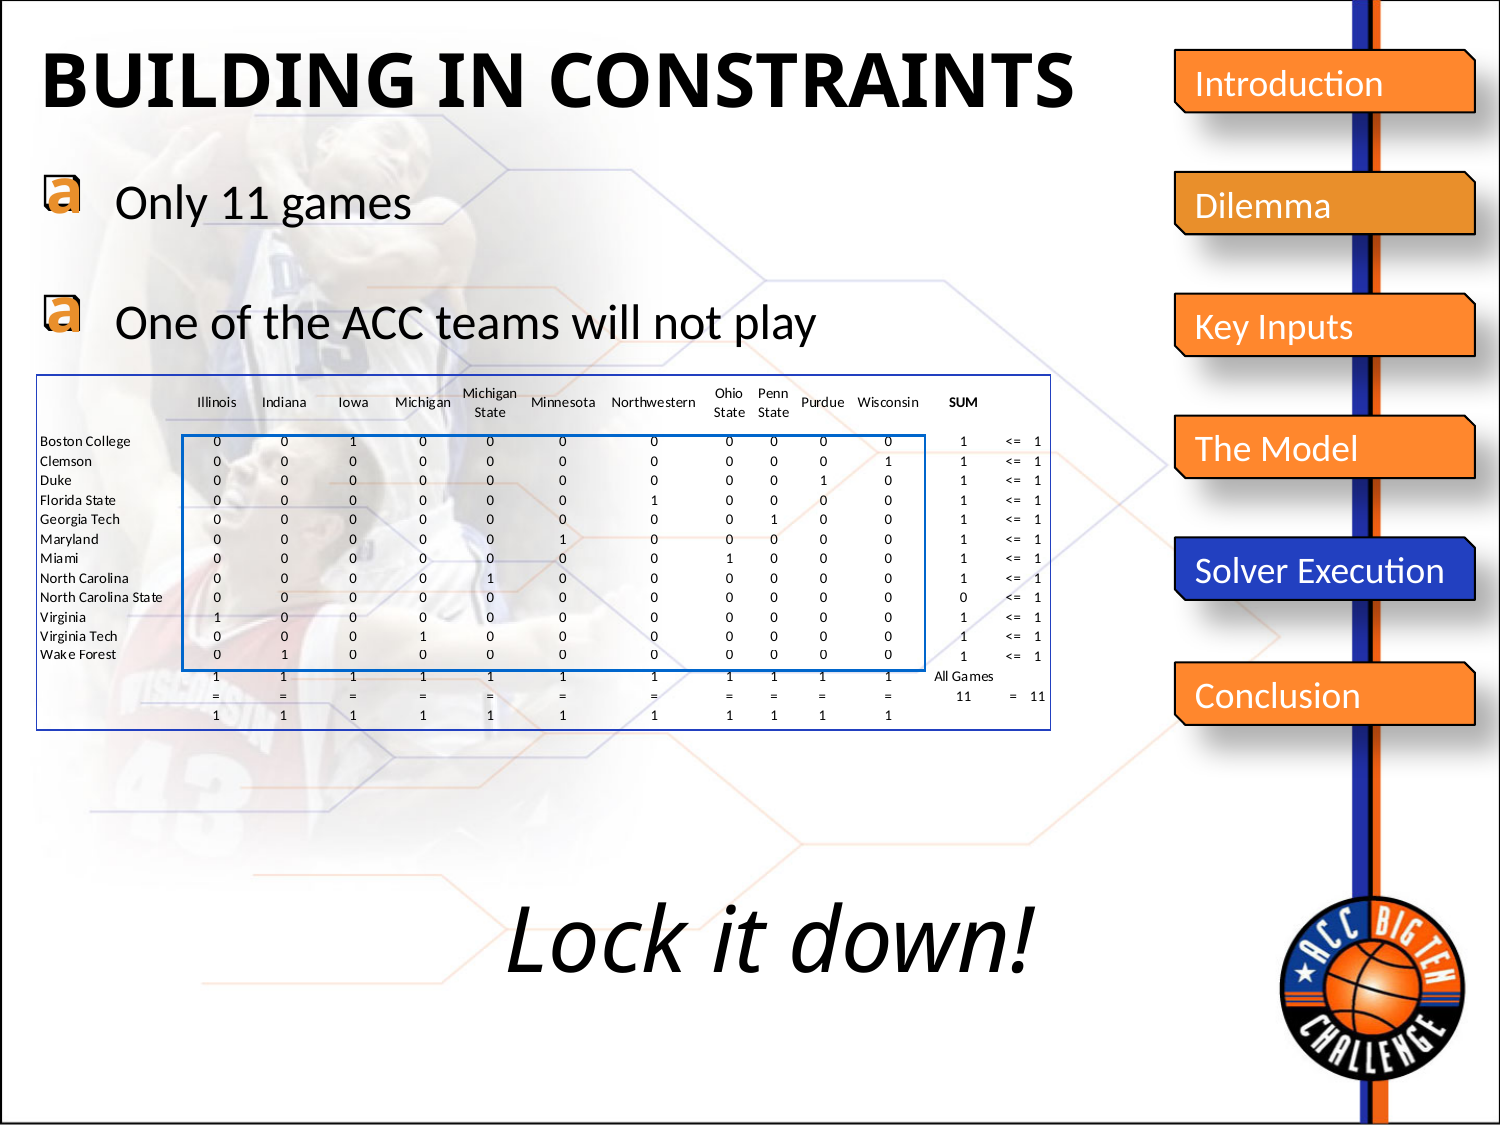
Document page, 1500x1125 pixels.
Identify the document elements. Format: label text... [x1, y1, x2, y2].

text_box a [32, 262, 100, 353]
text_box Lock it down! [458, 873, 1050, 999]
text_box The Model [1172, 413, 1478, 481]
text_box Building in Constraints [24, 24, 1125, 130]
text_box a [32, 143, 100, 233]
text_box Introduction [1172, 47, 1478, 115]
text_box Only 11 games One of the ACC teams will not play [24, 162, 1113, 418]
text_box Dilemma [1172, 169, 1478, 237]
text_box Solver Execution [1172, 535, 1478, 603]
text_box Conclusion [1172, 660, 1478, 727]
text_box Key Inputs [1172, 291, 1478, 359]
picture [0, 0, 1500, 1125]
